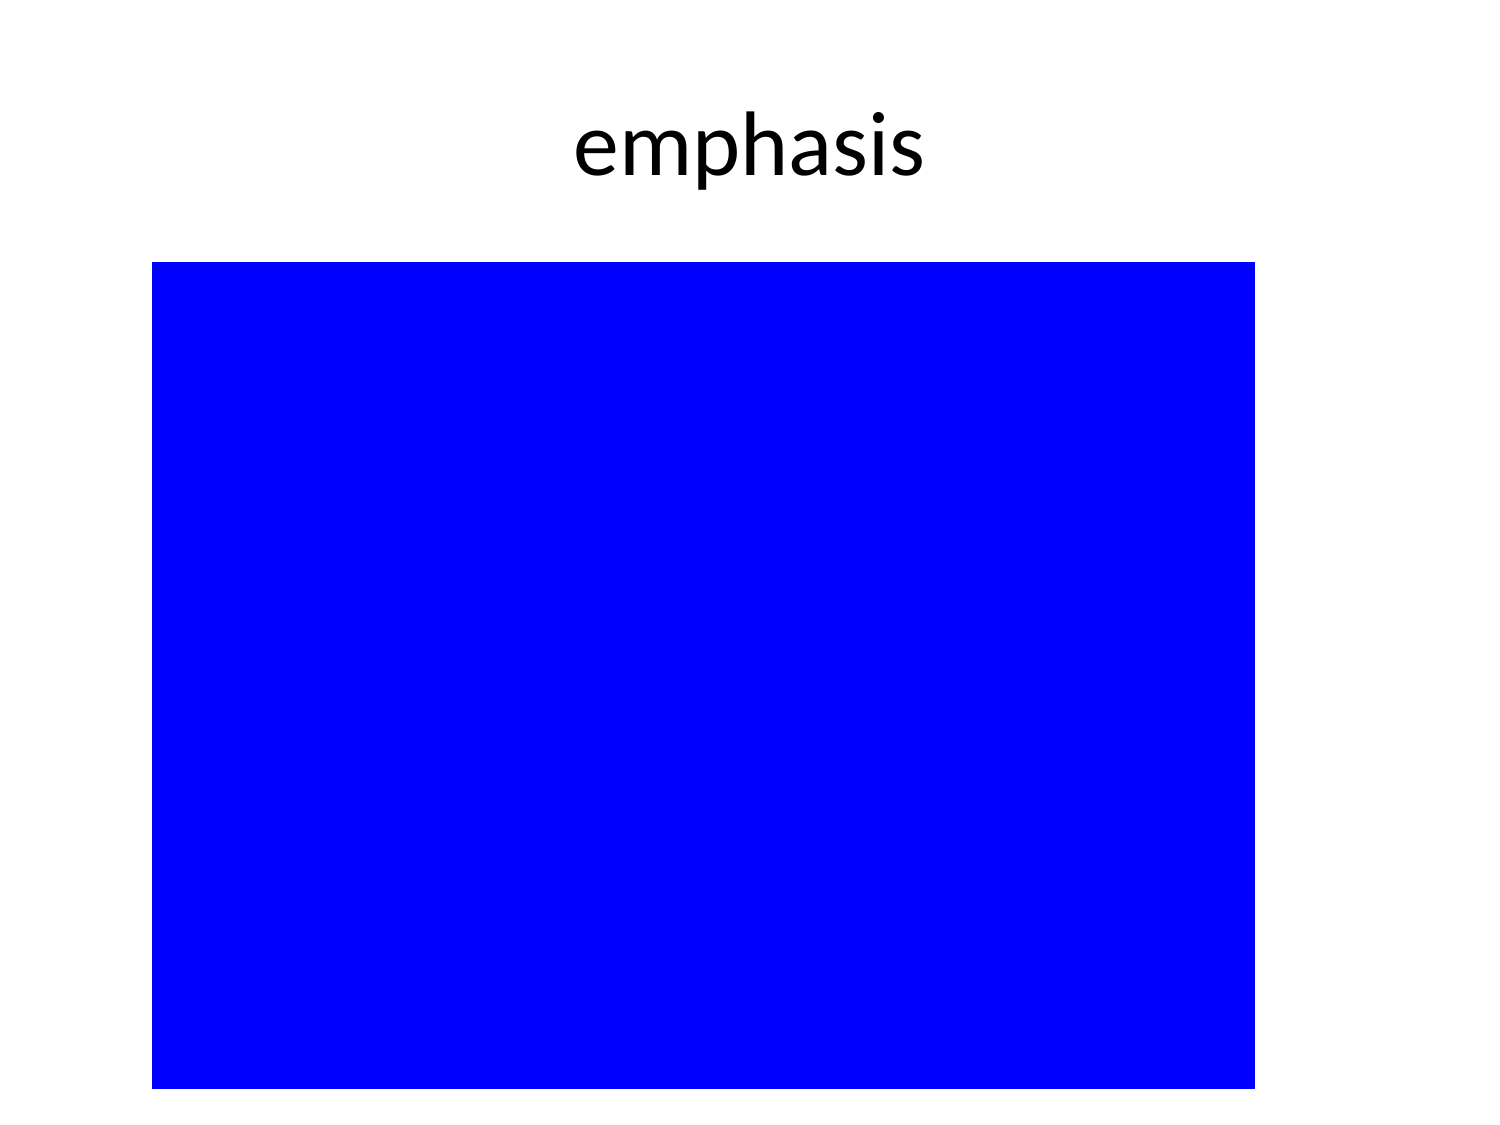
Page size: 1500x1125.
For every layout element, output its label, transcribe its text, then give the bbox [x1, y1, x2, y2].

picture [151, 262, 1256, 1089]
title emphasis [75, 45, 1425, 233]
